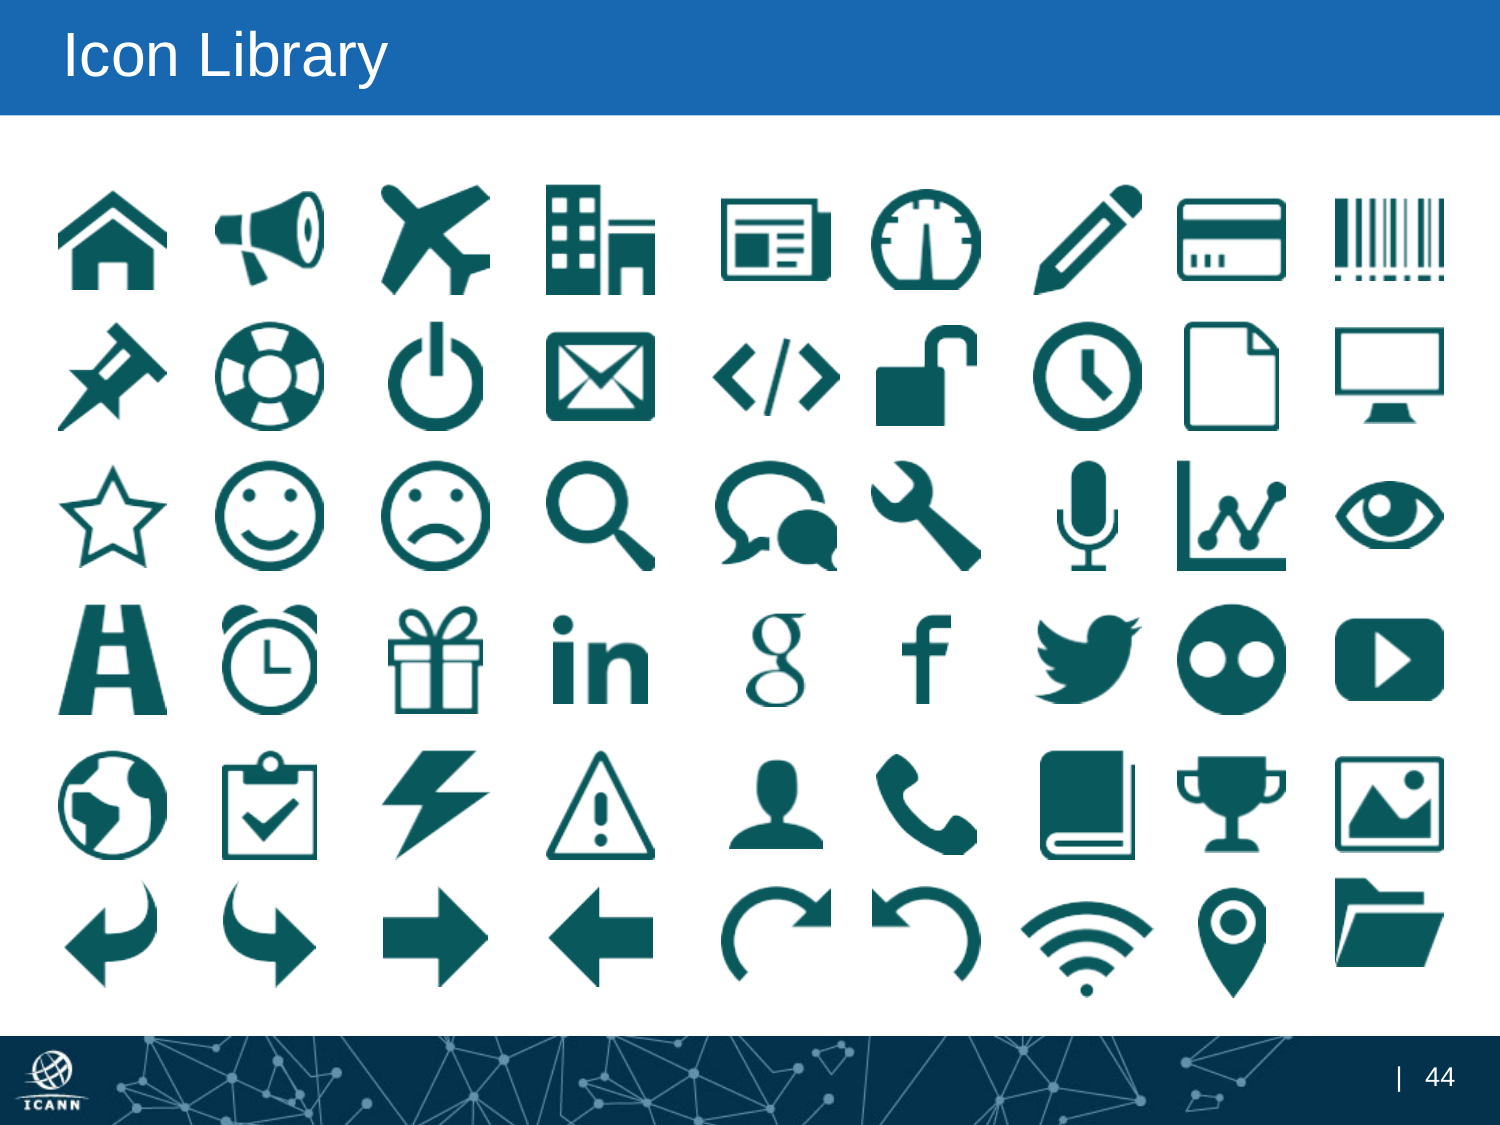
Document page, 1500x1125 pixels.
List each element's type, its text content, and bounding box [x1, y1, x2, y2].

picture [58, 603, 168, 715]
picture [381, 748, 491, 860]
picture [548, 886, 653, 988]
picture [546, 748, 656, 860]
picture [64, 877, 157, 989]
picture [215, 320, 325, 432]
picture [746, 612, 806, 707]
picture [222, 603, 317, 715]
picture [546, 330, 656, 421]
picture [1198, 886, 1266, 998]
picture [875, 754, 977, 855]
picture [58, 188, 168, 290]
picture [381, 183, 491, 295]
picture [901, 614, 951, 705]
picture [1184, 320, 1279, 432]
picture [1335, 197, 1444, 282]
picture [1335, 877, 1444, 968]
picture [1335, 481, 1444, 549]
picture [546, 183, 656, 295]
picture [381, 459, 491, 571]
picture [1032, 614, 1142, 705]
picture [215, 190, 325, 288]
picture [721, 886, 831, 984]
picture [222, 748, 317, 860]
picture [58, 748, 168, 860]
picture [712, 336, 840, 416]
picture [383, 886, 488, 988]
picture [721, 197, 831, 282]
picture [875, 325, 977, 427]
picture [388, 604, 483, 714]
picture [715, 459, 837, 571]
picture [1177, 459, 1287, 571]
picture [1177, 197, 1287, 282]
picture [871, 188, 981, 290]
picture [1177, 603, 1287, 715]
picture [1056, 459, 1118, 571]
picture [1177, 756, 1287, 853]
picture [871, 886, 981, 984]
picture [0, 1036, 1500, 1125]
picture [223, 877, 316, 989]
picture [1335, 327, 1444, 424]
picture [871, 459, 981, 571]
picture [1040, 748, 1135, 860]
picture [1032, 183, 1142, 295]
picture [1020, 901, 1155, 998]
picture [1335, 756, 1444, 853]
picture [58, 320, 168, 432]
picture [553, 614, 648, 705]
picture [388, 320, 483, 432]
picture [58, 462, 168, 568]
picture [1032, 320, 1142, 432]
title Icon Library [0, 0, 1500, 116]
picture [215, 459, 325, 571]
picture [728, 759, 824, 850]
picture [546, 459, 656, 571]
picture [1335, 617, 1444, 702]
